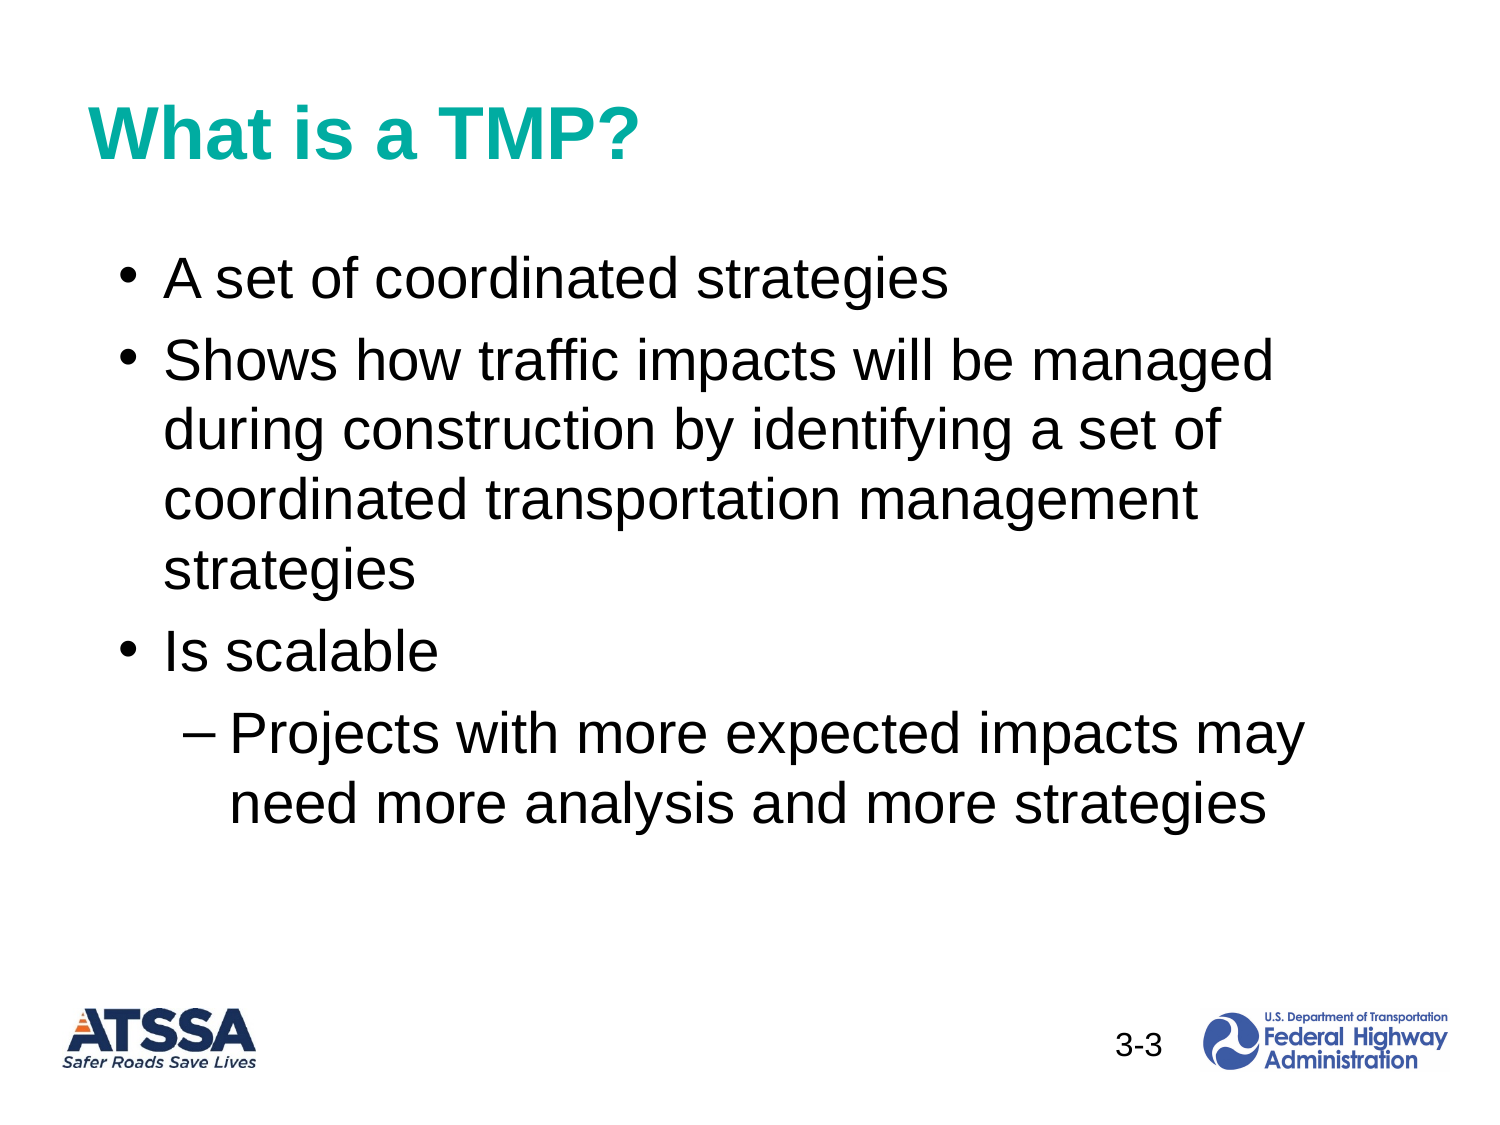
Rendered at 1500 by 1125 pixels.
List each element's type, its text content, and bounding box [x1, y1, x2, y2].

picture [1200, 1008, 1450, 1072]
list A set of coordinated strategies Shows how traffic impacts will be managed during construction by identifying a set of coordinated transportation management strategies Is scalable Projects with more expected impacts may need more analysis and more strategies [73, 232, 1424, 954]
title What is a TMP? [73, 75, 1424, 184]
picture [62, 1008, 256, 1068]
